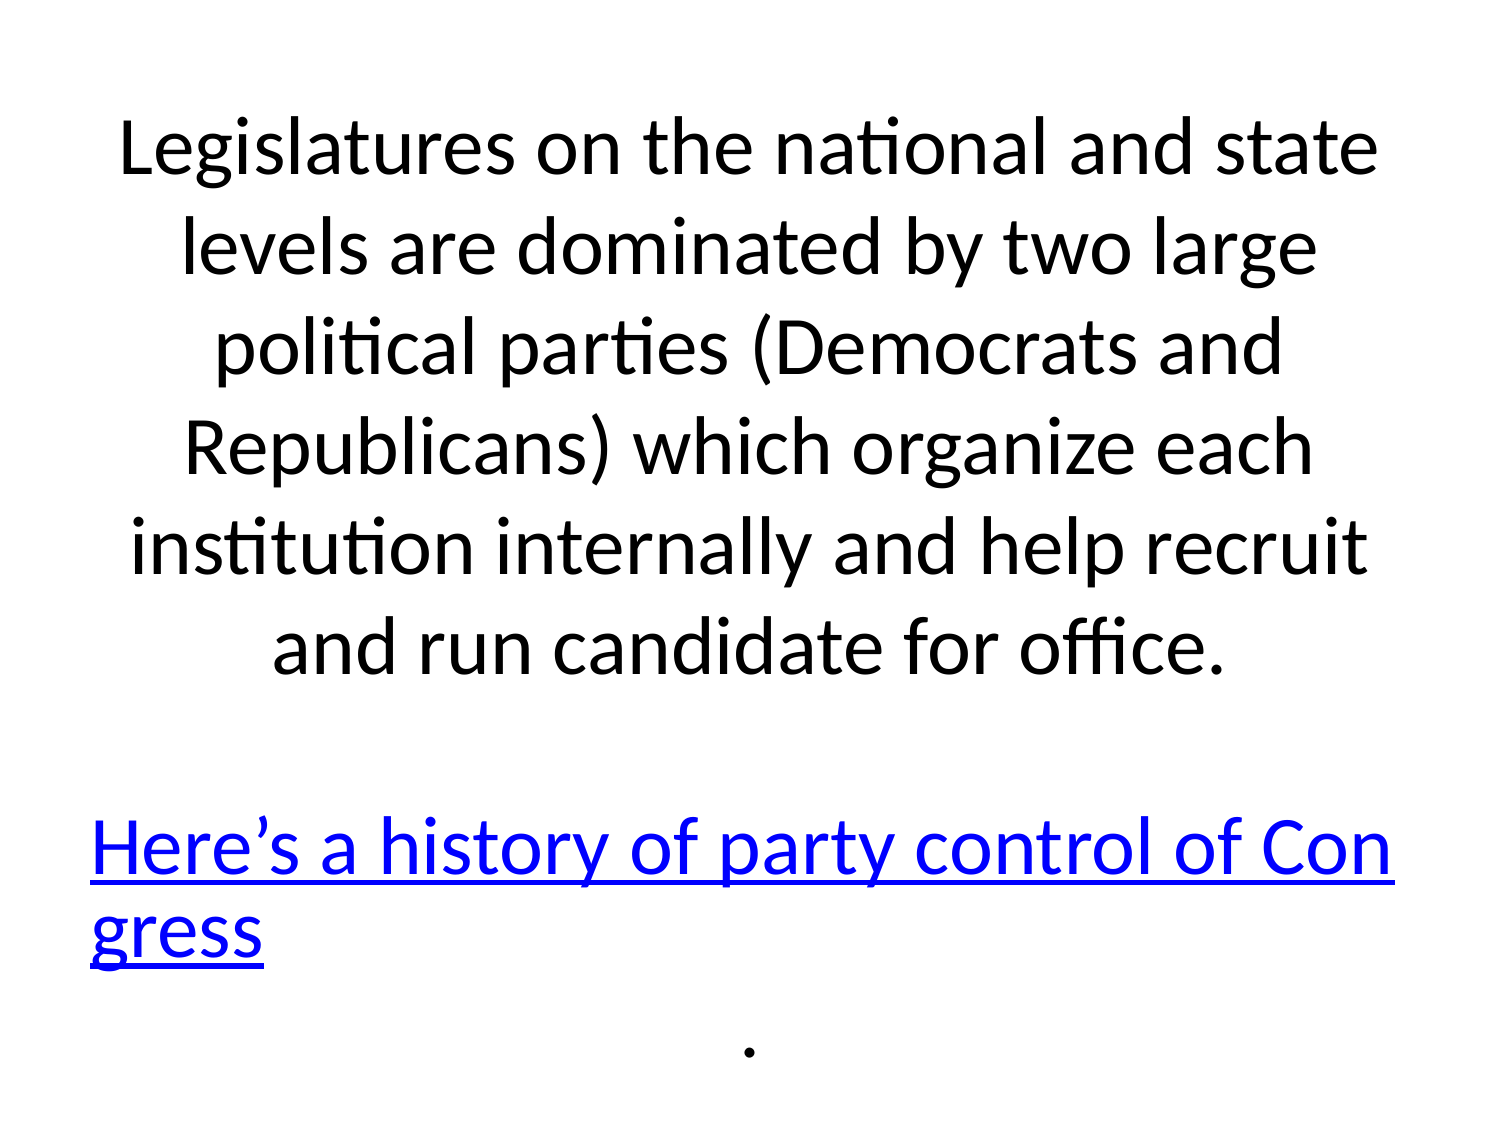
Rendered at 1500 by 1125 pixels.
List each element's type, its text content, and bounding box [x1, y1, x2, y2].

title Legislatures on the national and state levels are dominated by two large political parties (Democrats and Republicans) which organize each institution internally and help recruit and run candidate for office. Here’s a history of party control of Congress. [74, 44, 1426, 1038]
